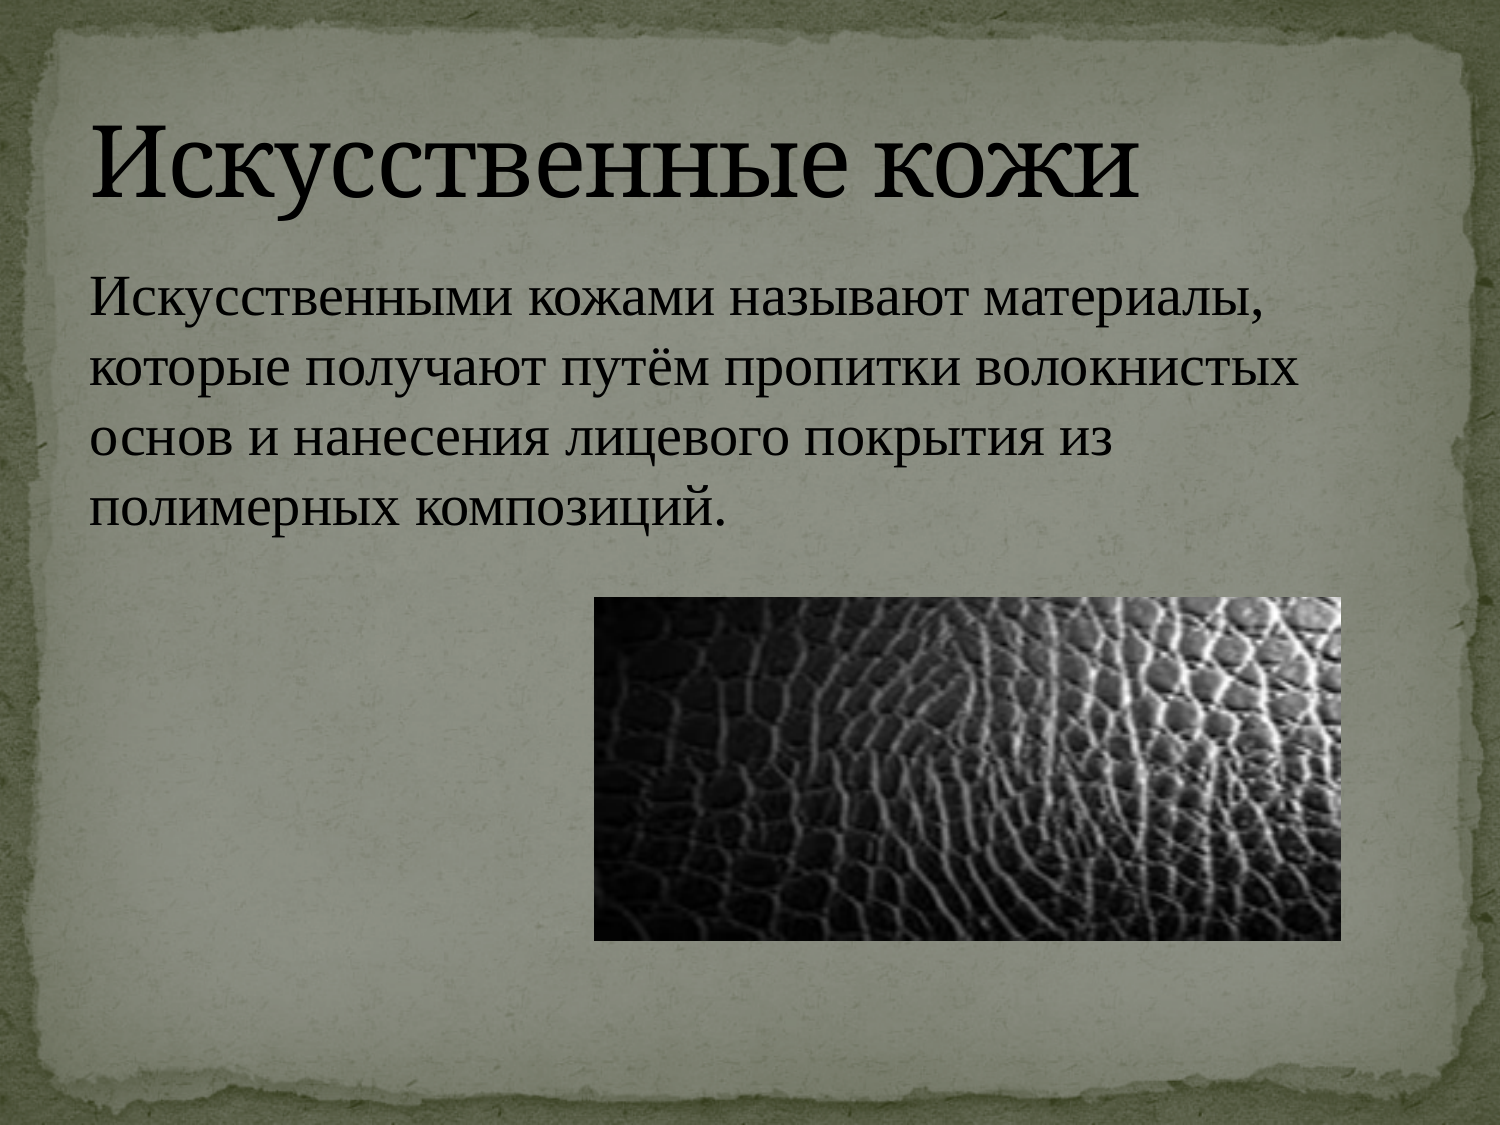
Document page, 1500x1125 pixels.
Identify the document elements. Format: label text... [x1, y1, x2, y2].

list Искусственными кожами называют материалы, которые получают путём пропитки волокнистых основ и нанесения лицевого покрытия из полимерных композиций. [75, 249, 1425, 1000]
picture [594, 597, 1341, 941]
title Искусственные кожи [74, 24, 1425, 225]
